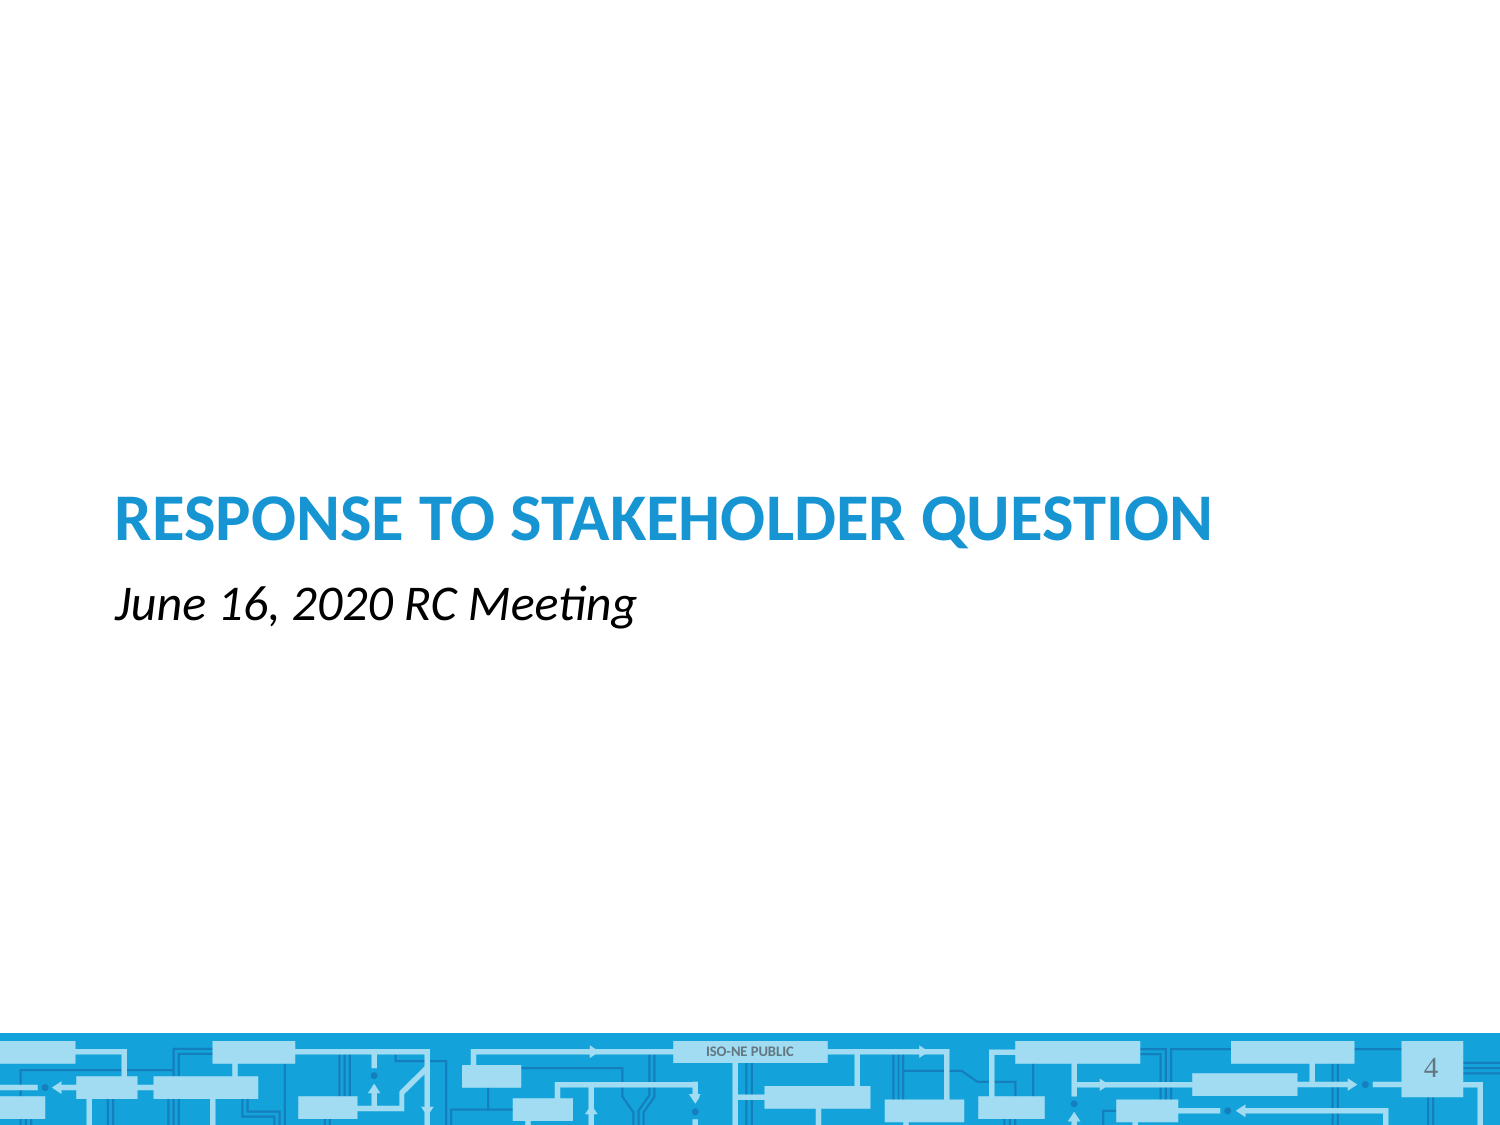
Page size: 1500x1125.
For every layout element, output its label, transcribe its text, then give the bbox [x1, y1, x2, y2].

picture [0, 1031, 1500, 1125]
title Response To Stakeholder Question [99, 337, 1375, 561]
slide_number 4 [1400, 1044, 1463, 1088]
list June 16, 2020 RC Meeting [99, 562, 1375, 809]
